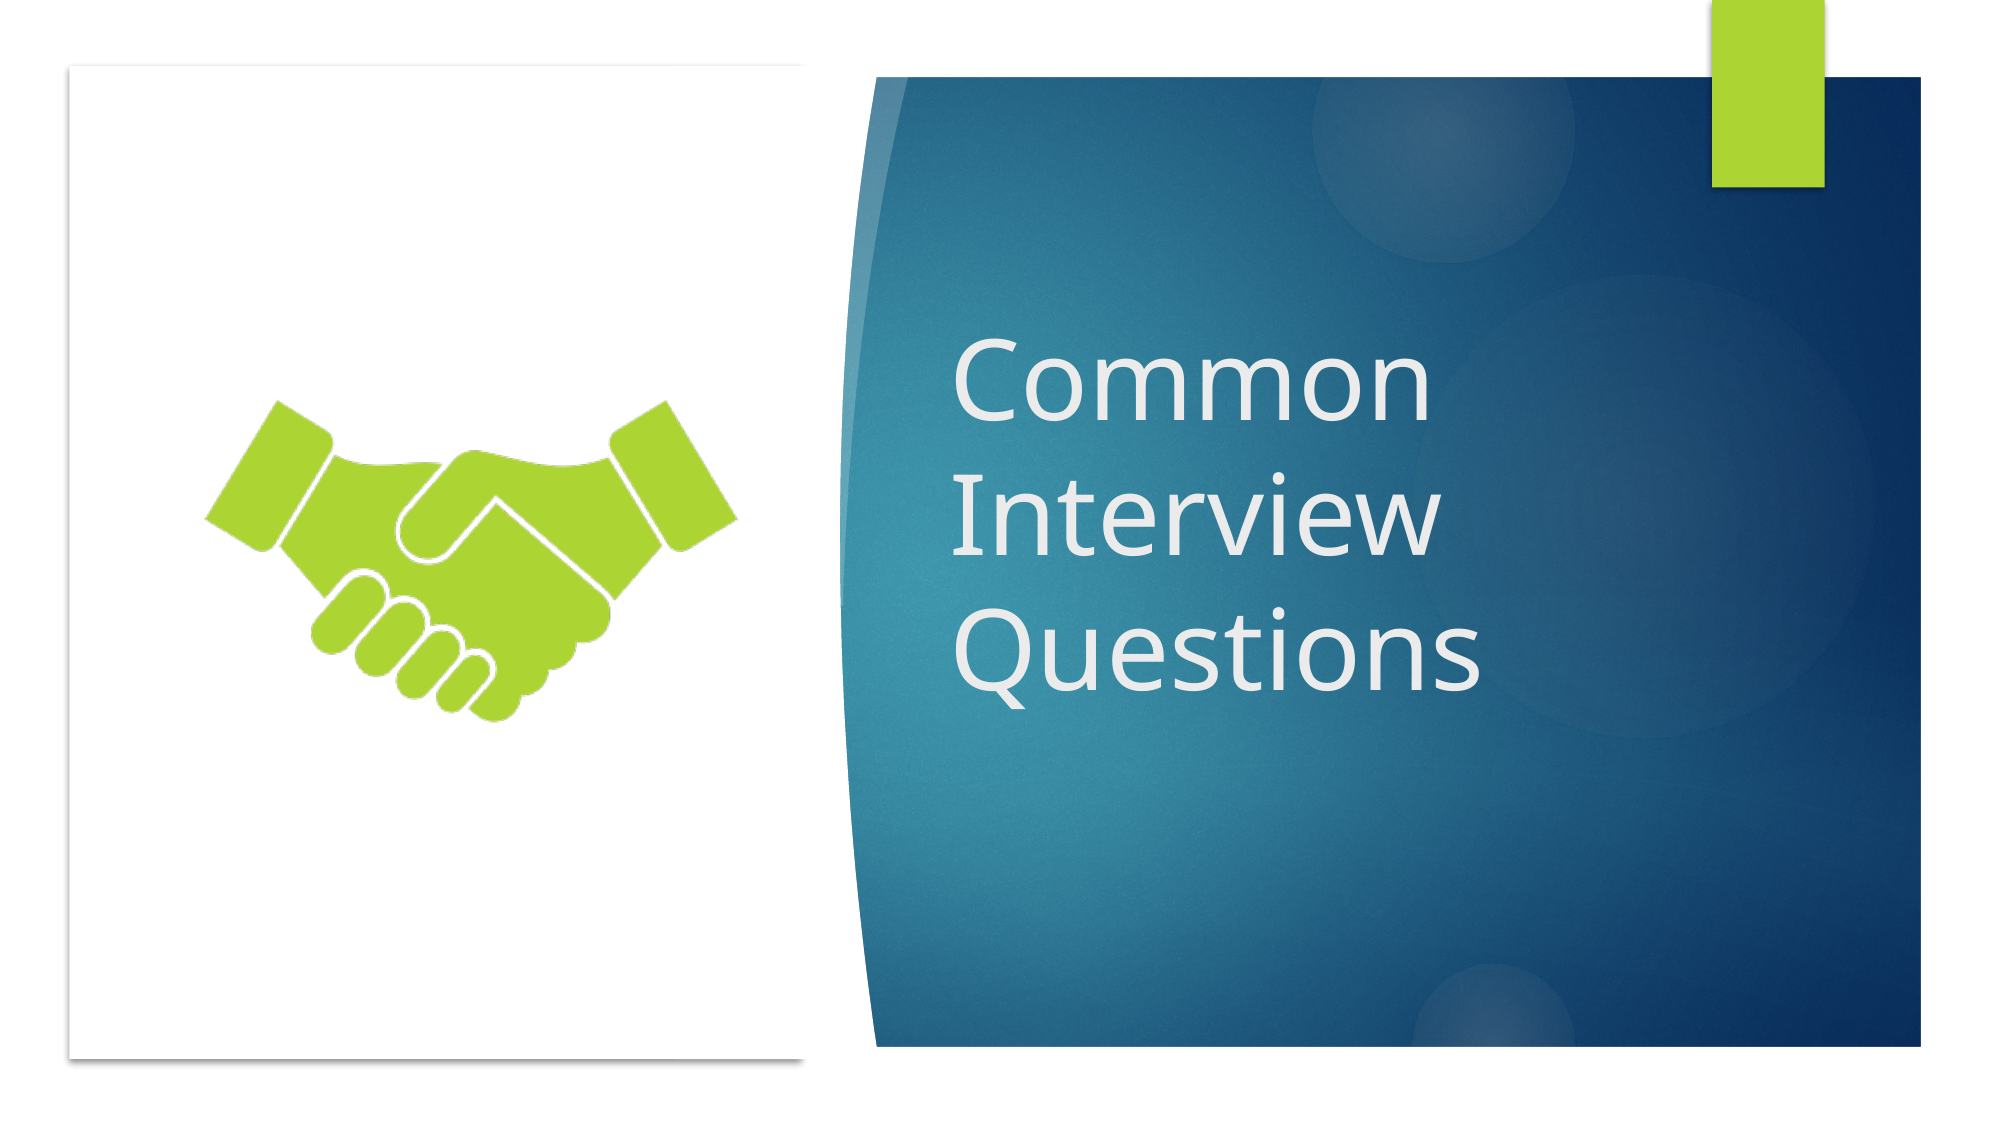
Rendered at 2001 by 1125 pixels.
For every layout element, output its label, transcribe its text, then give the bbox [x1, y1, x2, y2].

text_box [69, 64, 889, 1060]
picture [181, 272, 761, 852]
title Common Interview Questions [934, 203, 1825, 721]
